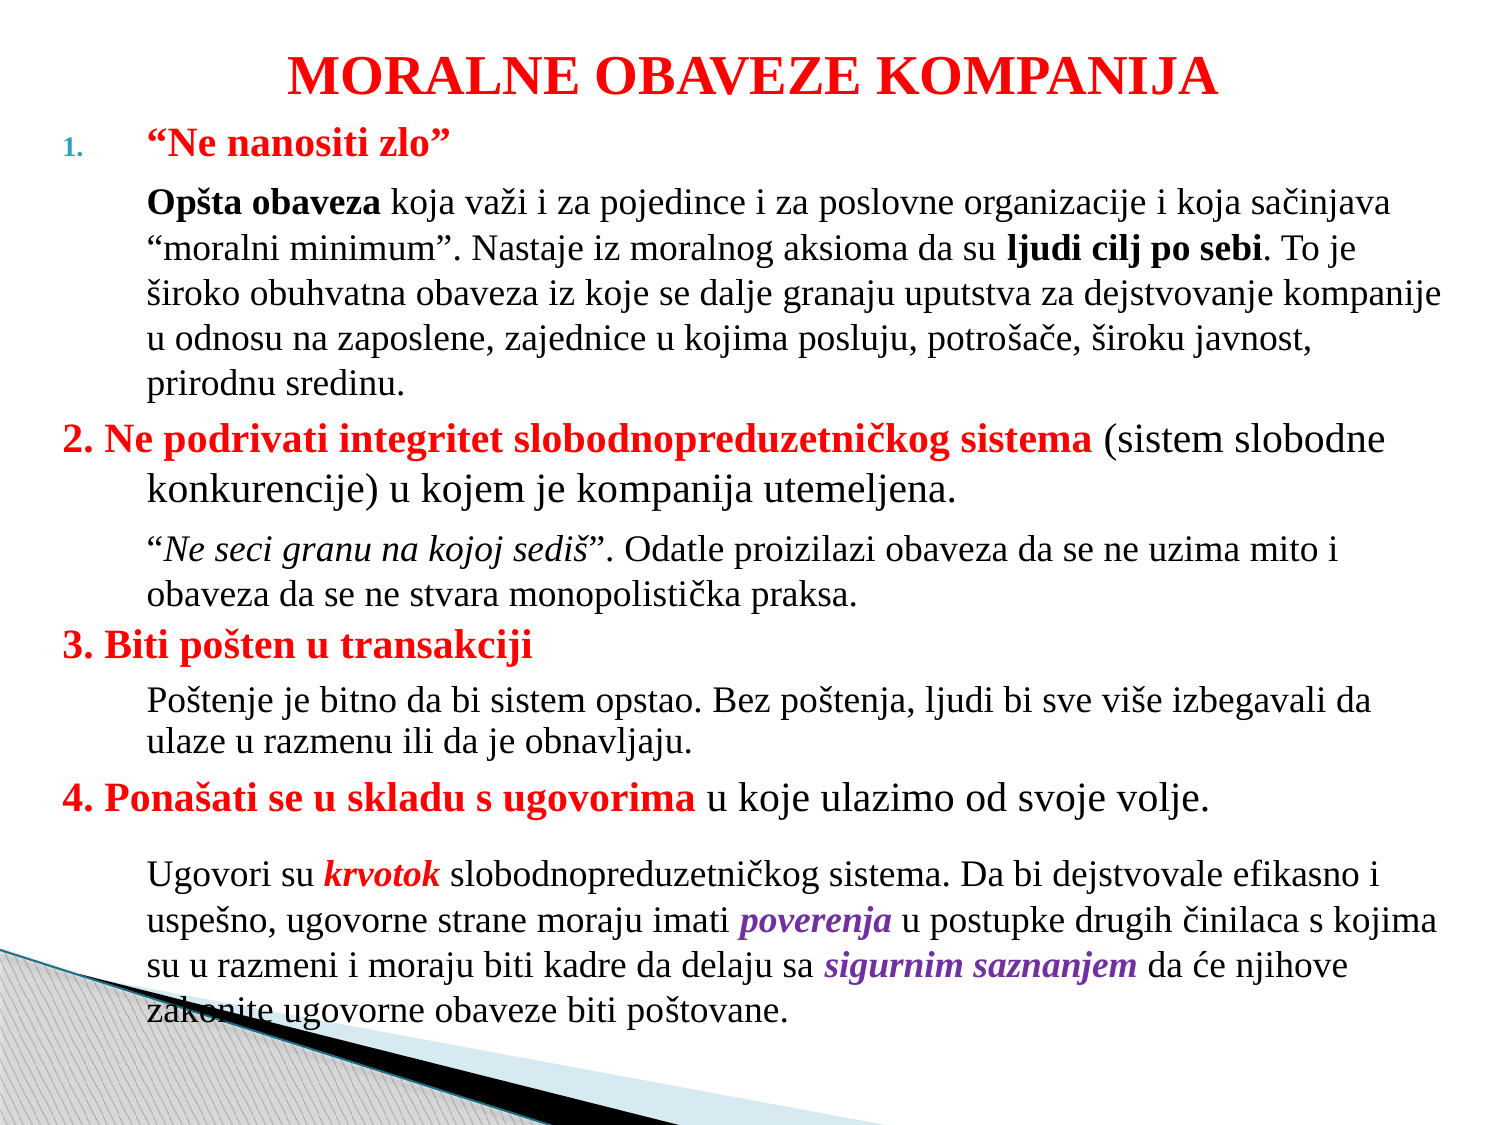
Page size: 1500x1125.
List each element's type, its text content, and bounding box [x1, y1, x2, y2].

list MORALNE OBAVEZE KOMPANIJA “Ne nanositi zlo” Opšta obaveza koja važi i za pojedince i za poslovne organizacije i koja sačinjava “moralni minimum”. Nastaje iz moralnog aksioma da su ljudi cilj po sebi. To je široko obuhvatna obaveza iz koje se dalje granaju uputstva za dejstvovanje kompanije u odnosu na zaposlene, zajednice u kojima posluju, potrošače, široku javnost, prirodnu sredinu. 2. Ne podrivati integritet slobodnopreduzetničkog sistema (sistem slobodne konkurencije) u kojem je kompanija utemeljena. “Ne seci granu na kojoj sediš”. Odatle proizilazi obaveza da se ne uzima mito i obaveza da se ne stvara monopolistička praksa. 3. Biti pošten u transakciji Poštenje je bitno da bi sistem opstao. Bez poštenja, ljudi bi sve više izbegavali da ulaze u razmenu ili da je obnavljaju. 4. Ponašati se u skladu s ugovorima u koje ulazimo od svoje volje. Ugovori su krvotok slobodnopreduzetničkog sistema. Da bi dejstvovale efikasno i uspešno, ugovorne strane moraju imati poverenja u postupke drugih činilaca s kojima su u razmeni i moraju biti kadre da delaju sa sigurnim saznanjem da će njihove zakonite ugovorne obaveze biti poštovane. [29, 30, 1460, 1083]
